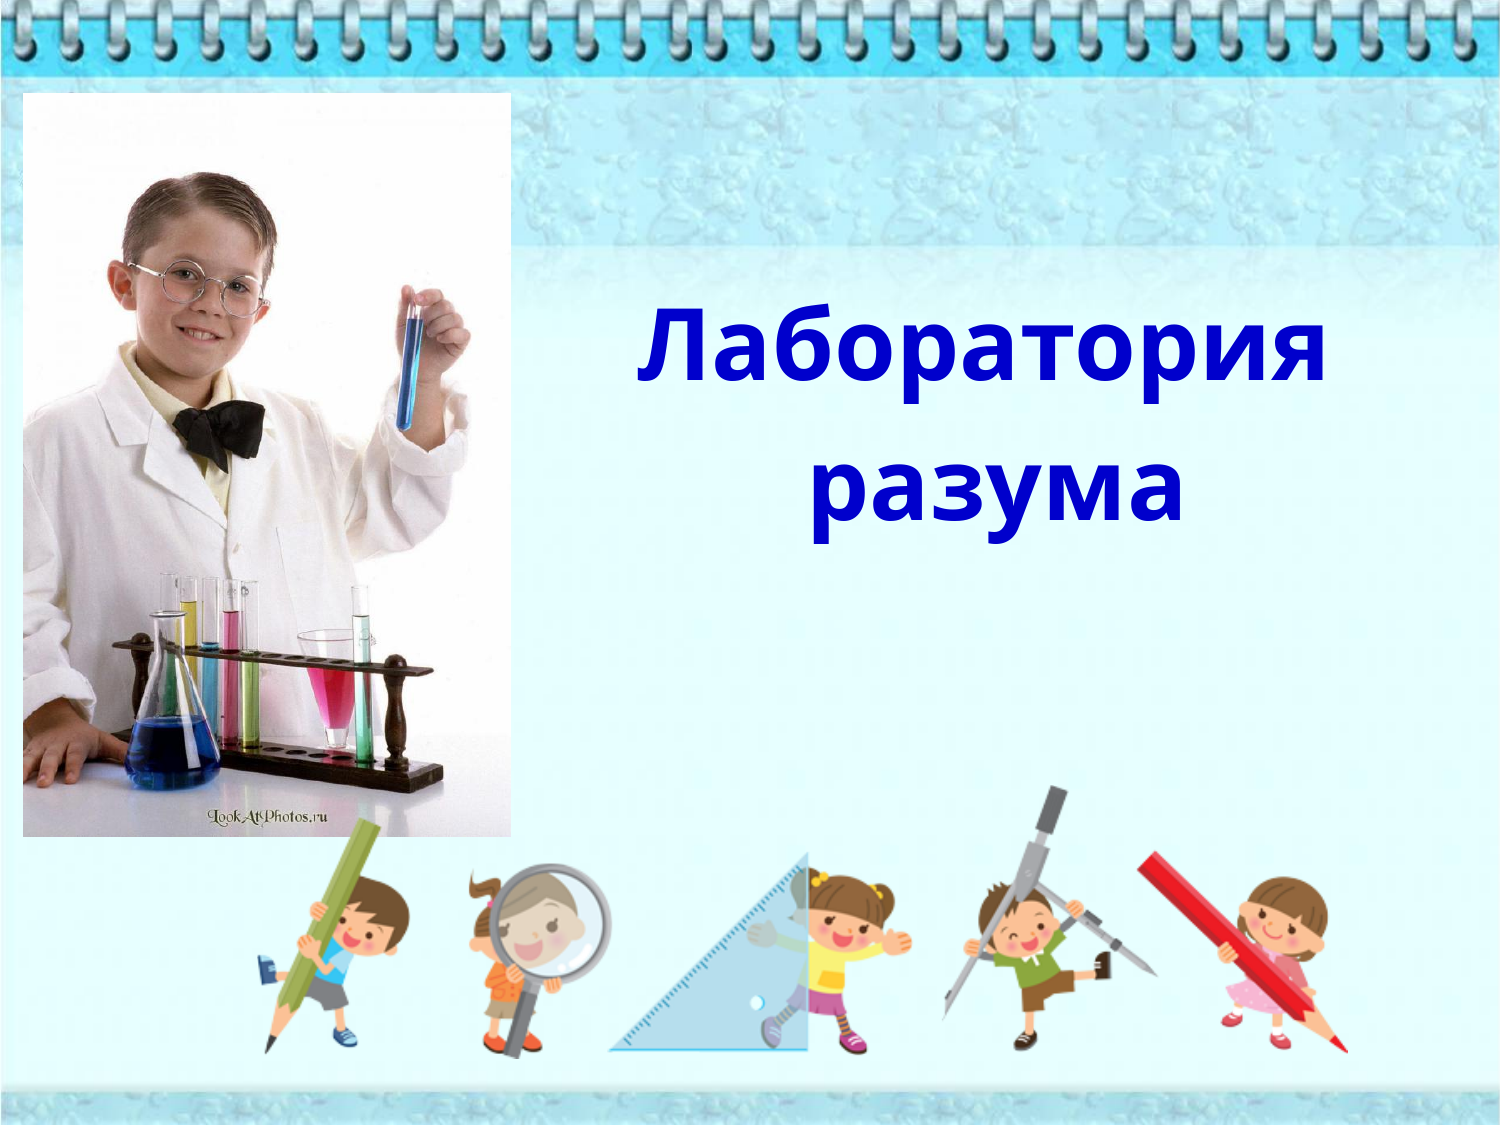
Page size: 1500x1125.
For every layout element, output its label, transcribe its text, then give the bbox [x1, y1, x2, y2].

text_box Лаборатория разума [513, 273, 1500, 548]
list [23, 93, 511, 837]
picture [0, 0, 1500, 1125]
